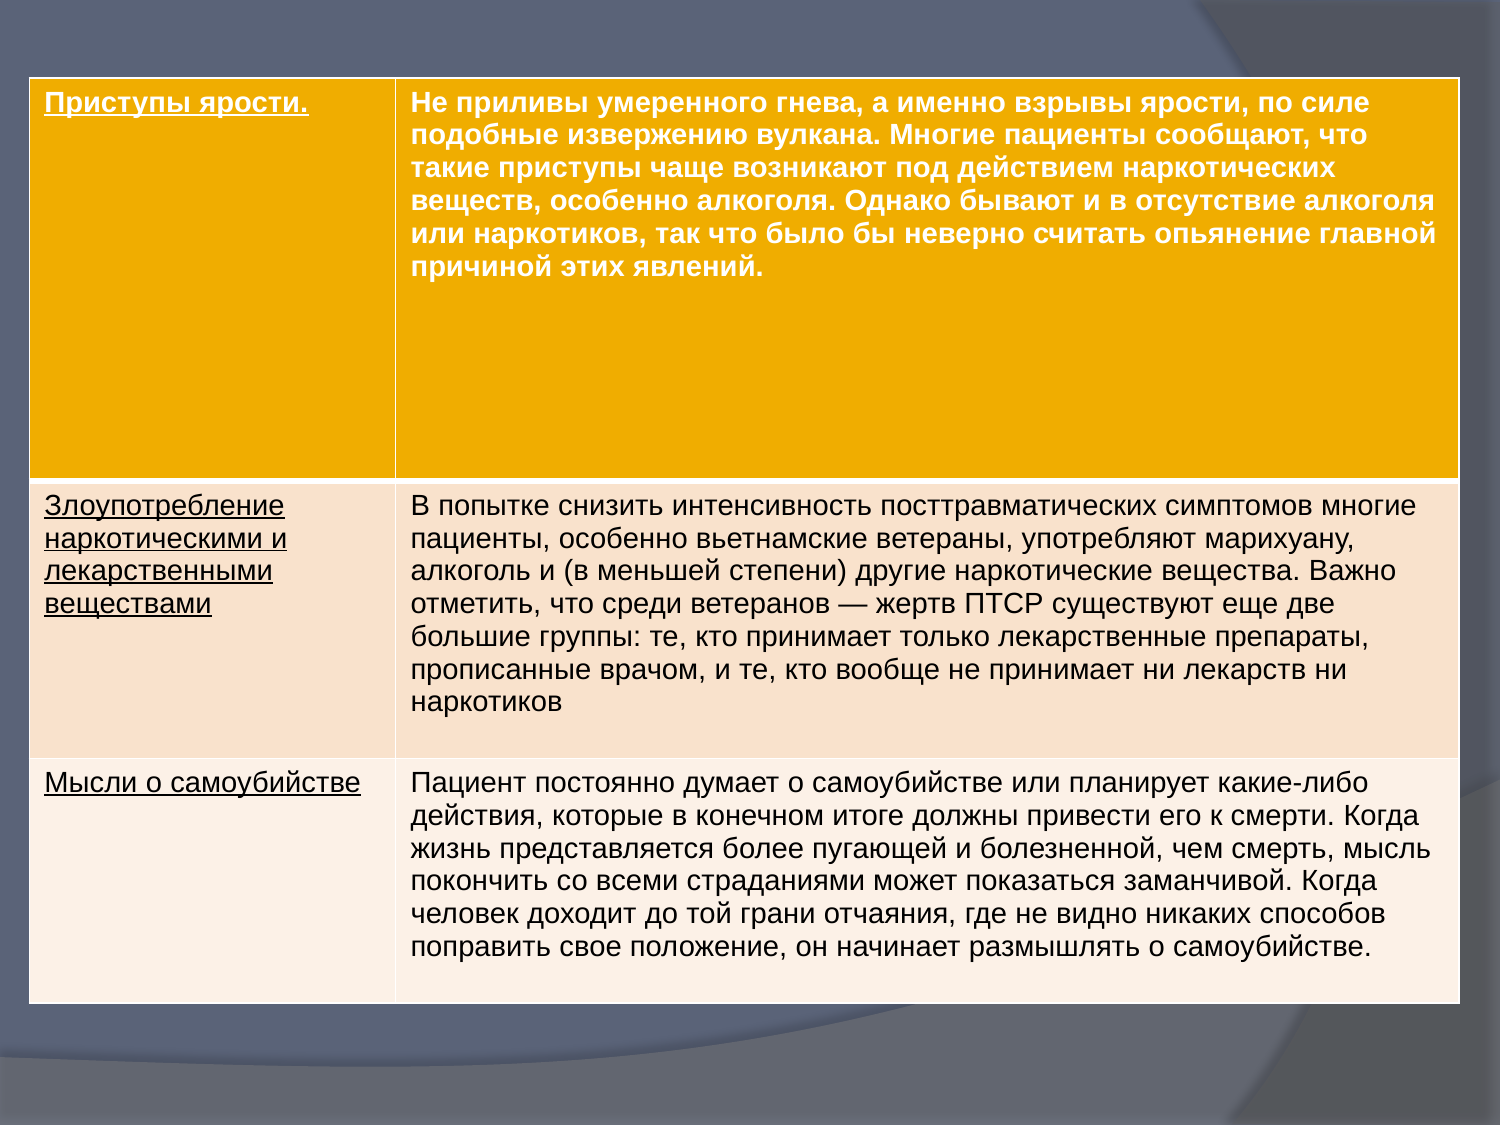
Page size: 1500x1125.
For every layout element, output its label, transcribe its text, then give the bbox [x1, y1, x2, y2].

table_header Не приливы умеренного гнева, а именно взрывы ярости, по силе подобные извержению вулкана. Многие пациенты сообщают, что такие приступы чаще возникают под действием наркотических веществ, особенно алкоголя. Однако бывают и в отсутствие алкоголя или наркотиков, так что было бы неверно считать опьянение главной причиной этих явлений. [396, 79, 1458, 478]
table_cell Пациент постоянно думает о самоубийстве или планирует какие-либо действия, которые в конечном итоге должны привести его к смерти. Когда жизнь представляется более пугающей и болезненной, чем смерть, мысль покончить со всеми страданиями может показаться заманчивой. Когда человек доходит до той грани отчаяния, где не видно никаких способов поправить свое положение, он начинает размышлять о самоубийстве. [396, 759, 1458, 1002]
table_cell Мысли о самоубийстве [30, 759, 395, 1002]
table_cell Злоупотребление наркотическими и лекарственными веществами [30, 484, 395, 758]
table_header Приступы ярости. [30, 79, 395, 478]
table_cell В попытке снизить интенсивность посттравматических симптомов многие пациенты, особенно вьетнамские ветераны, употребляют марихуану, алкоголь и (в меньшей степени) другие наркотические вещества. Важно отметить, что среди ветеранов — жертв ПТСР существуют еще две большие группы: те, кто принимает только лекарственные препараты, прописанные врачом, и те, кто вообще не принимает ни лекарств ни наркотиков [396, 484, 1458, 758]
